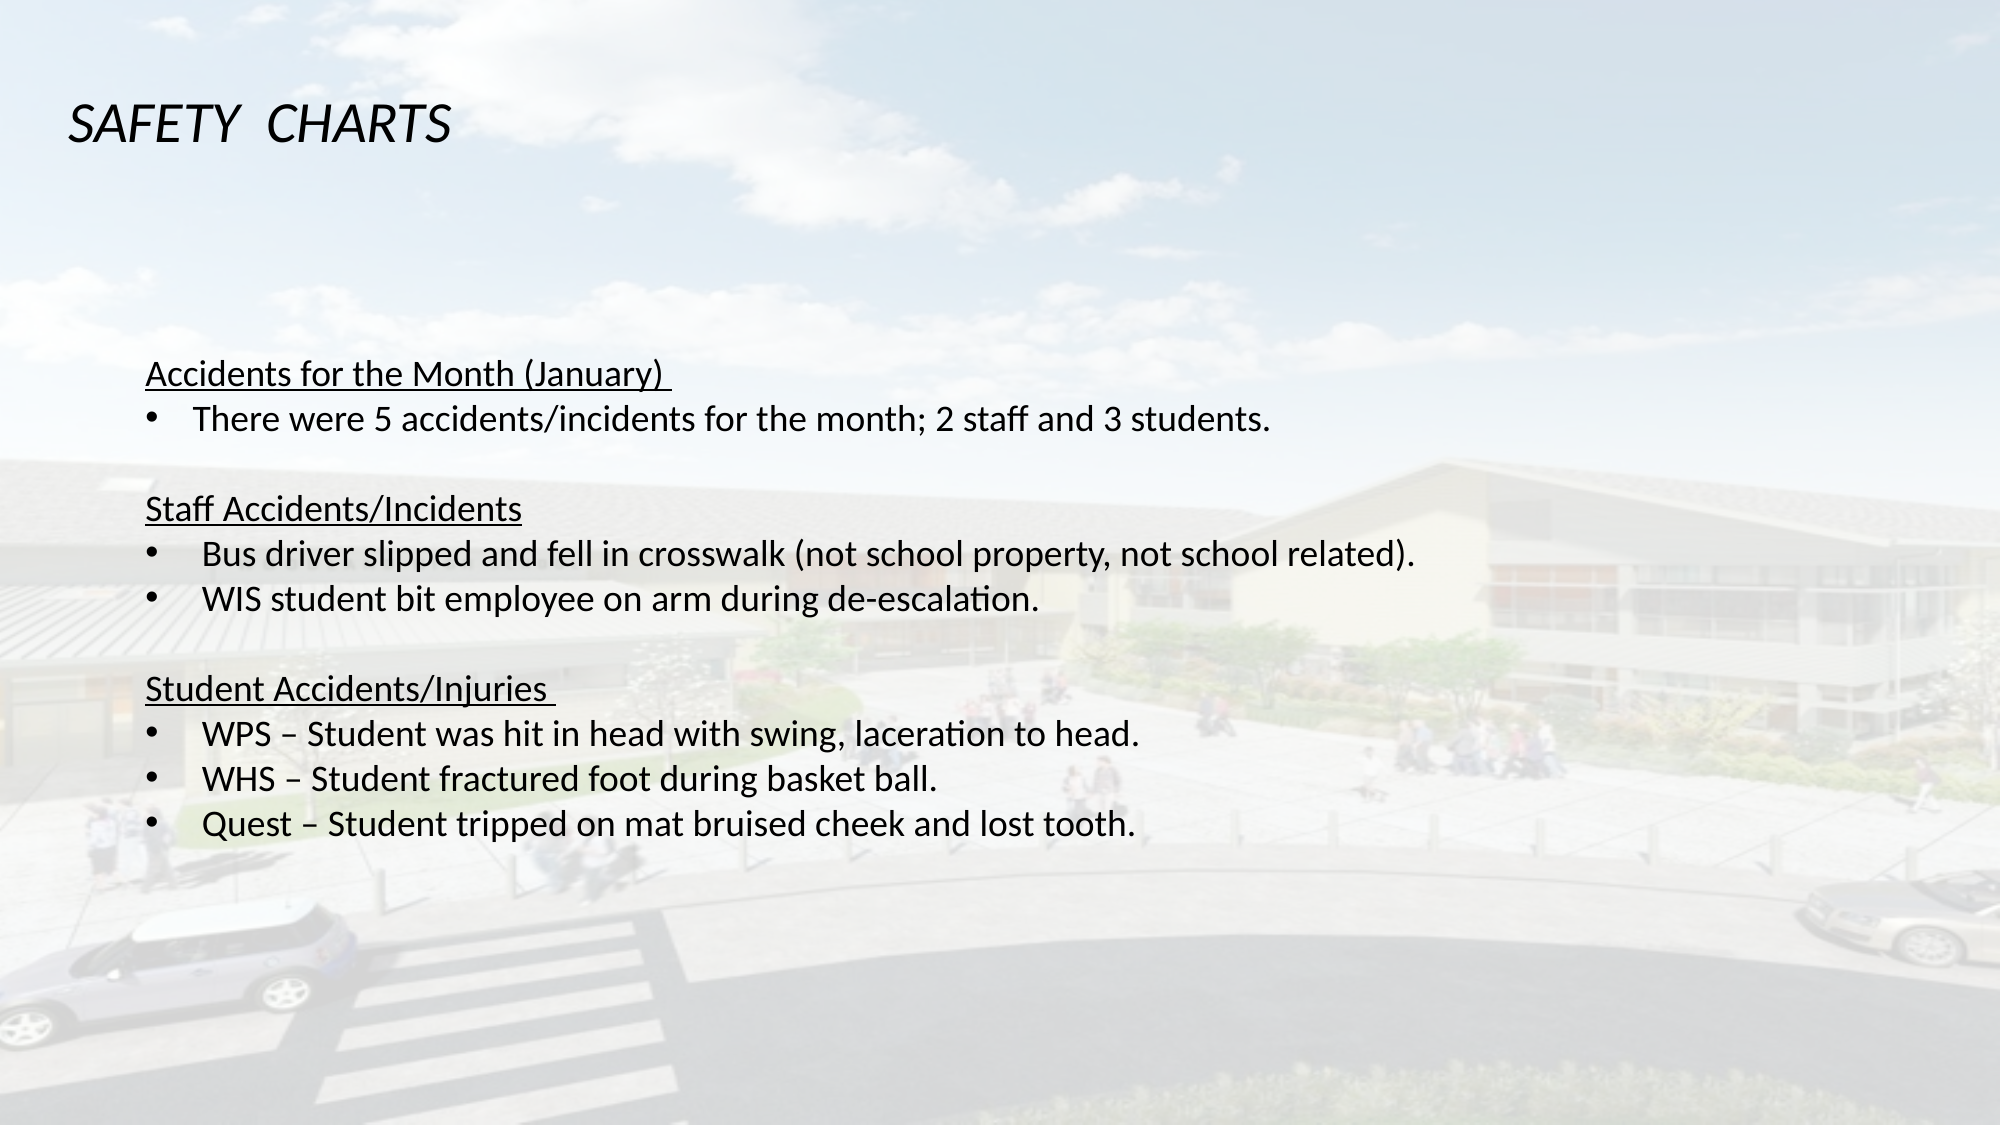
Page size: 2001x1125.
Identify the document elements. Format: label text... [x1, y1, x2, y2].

text_box SAFETY CHARTS [53, 76, 468, 162]
text_box Accidents for the Month (January) There were 5 accidents/incidents for the month; 2 staff and 3 students. Staff Accidents/Incidents Bus driver slipped and fell in crosswalk (not school property, not school related). WIS student bit employee on arm during de-escalation. Student Accidents/Injuries WPS – Student was hit in head with swing, laceration to head. WHS – Student fractured foot during basket ball. Quest – Student tripped on mat bruised cheek and lost tooth. [130, 291, 1873, 902]
